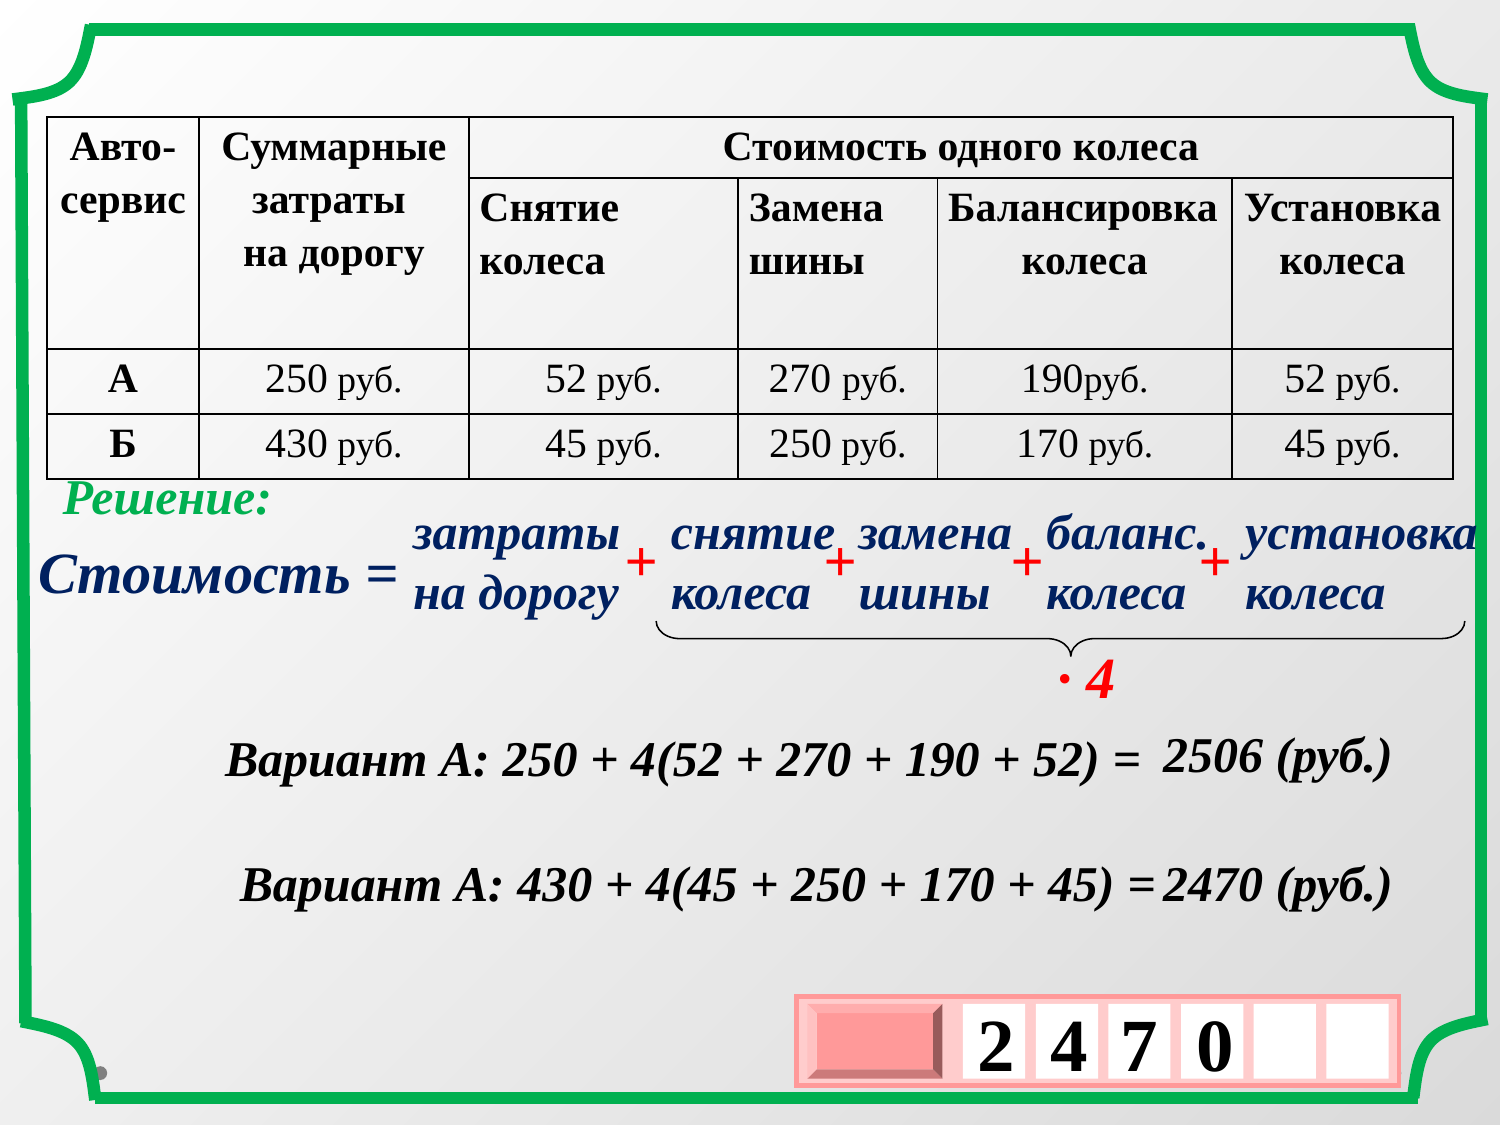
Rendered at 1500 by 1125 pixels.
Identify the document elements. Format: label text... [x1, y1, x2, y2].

text_box установка колеса [1491, 492, 1500, 627]
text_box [12, 24, 1488, 1101]
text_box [796, 984, 1400, 1091]
